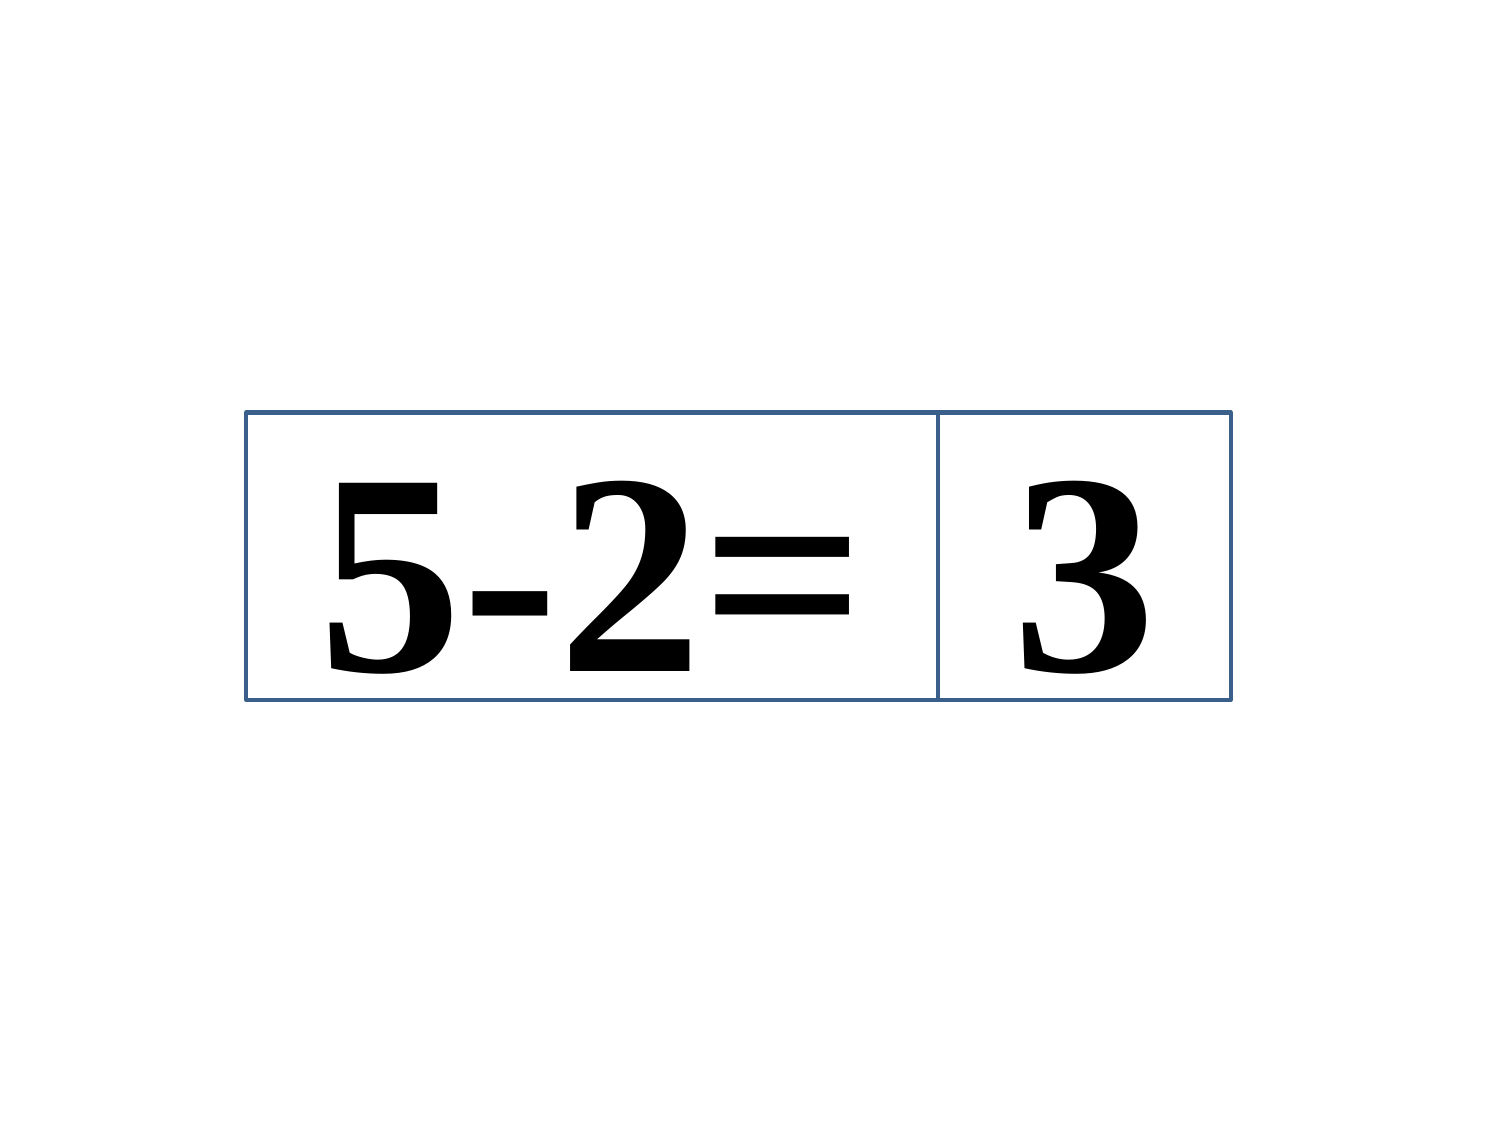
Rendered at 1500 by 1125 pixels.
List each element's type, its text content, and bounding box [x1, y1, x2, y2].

text_box 5-2= [244, 410, 936, 702]
text_box 3 [936, 410, 1233, 702]
